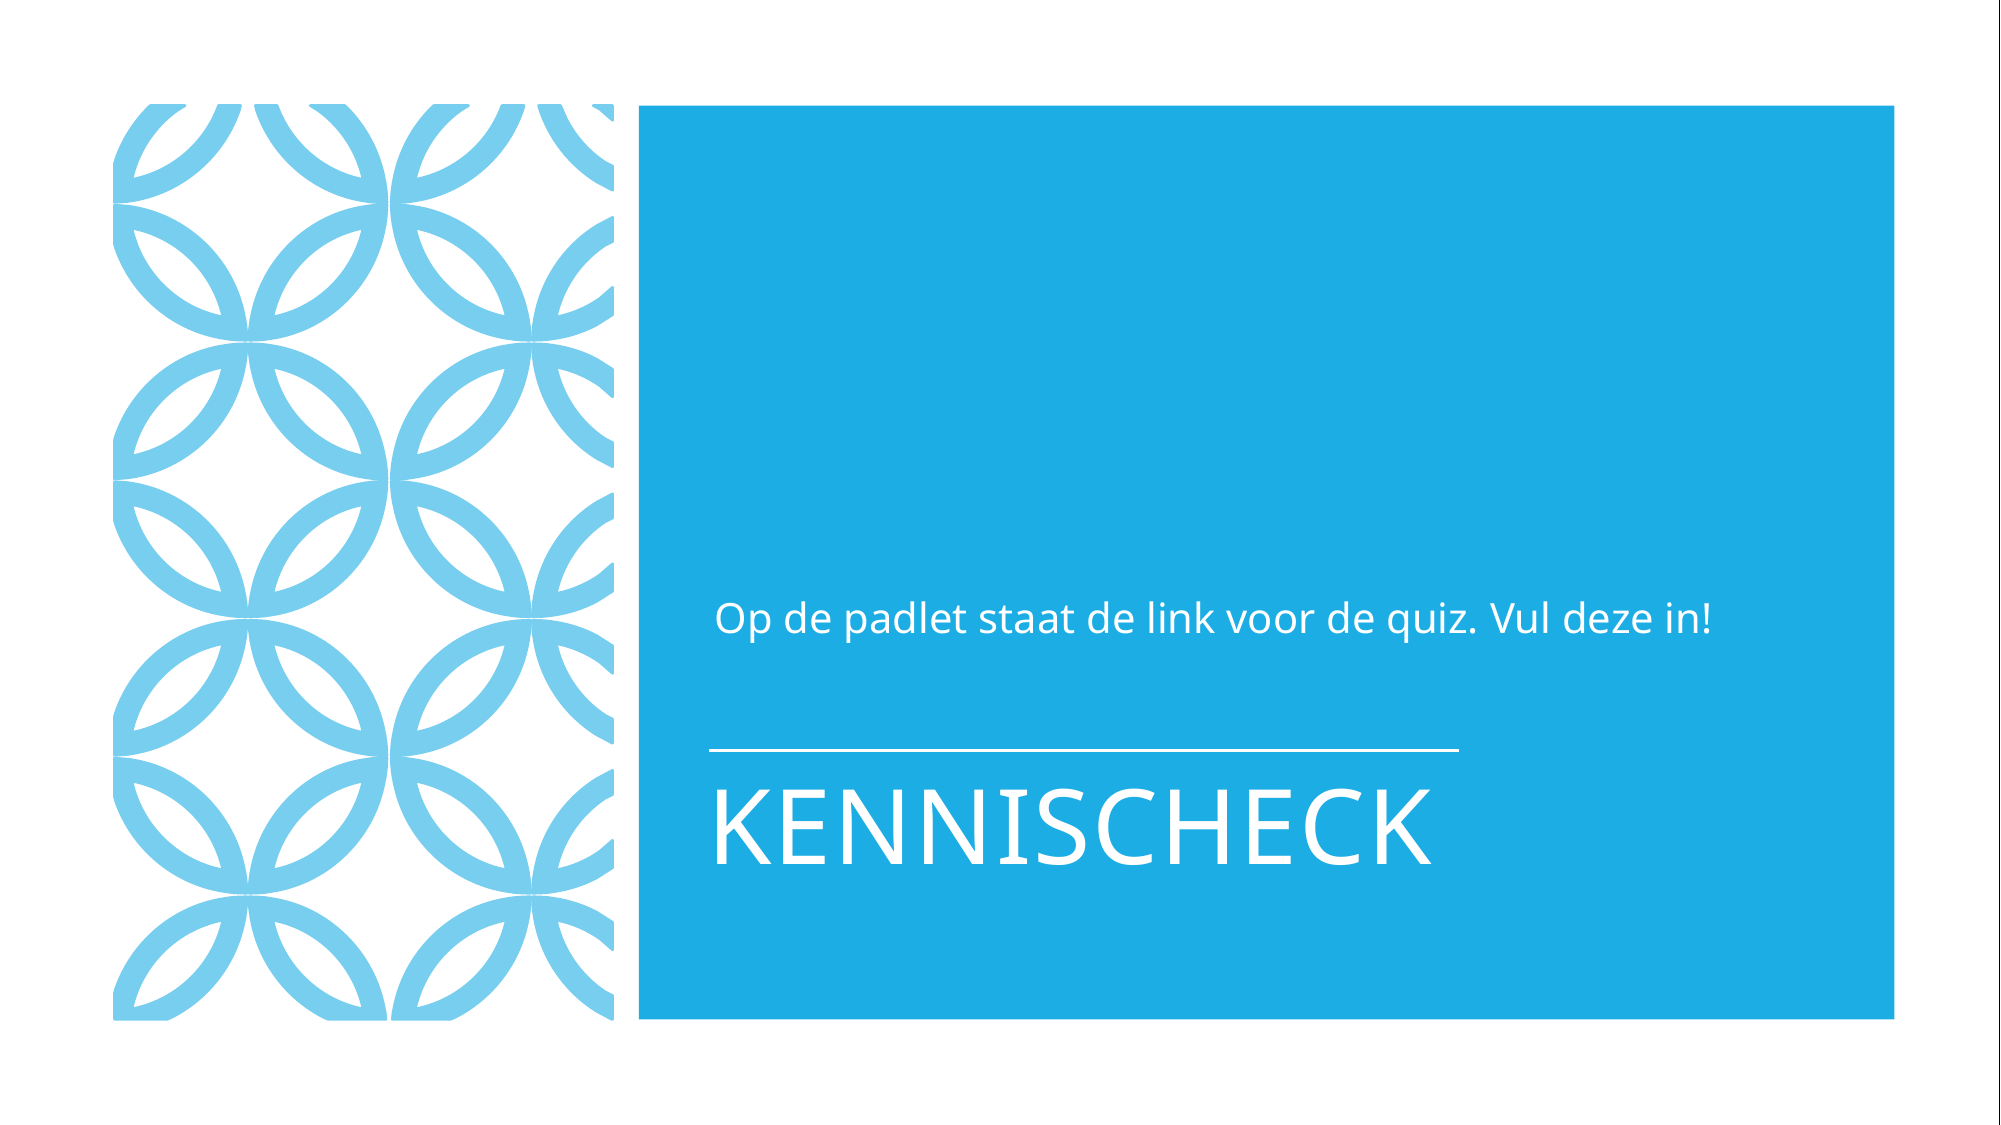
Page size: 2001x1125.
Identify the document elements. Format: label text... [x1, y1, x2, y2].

text_box [0, 0, 2000, 1125]
text_box [113, 104, 614, 1021]
title Kennischeck [692, 776, 1842, 982]
text_box [638, 104, 1896, 1021]
list Op de padlet staat de link voor de quiz. Vul deze in! [692, 158, 1842, 725]
